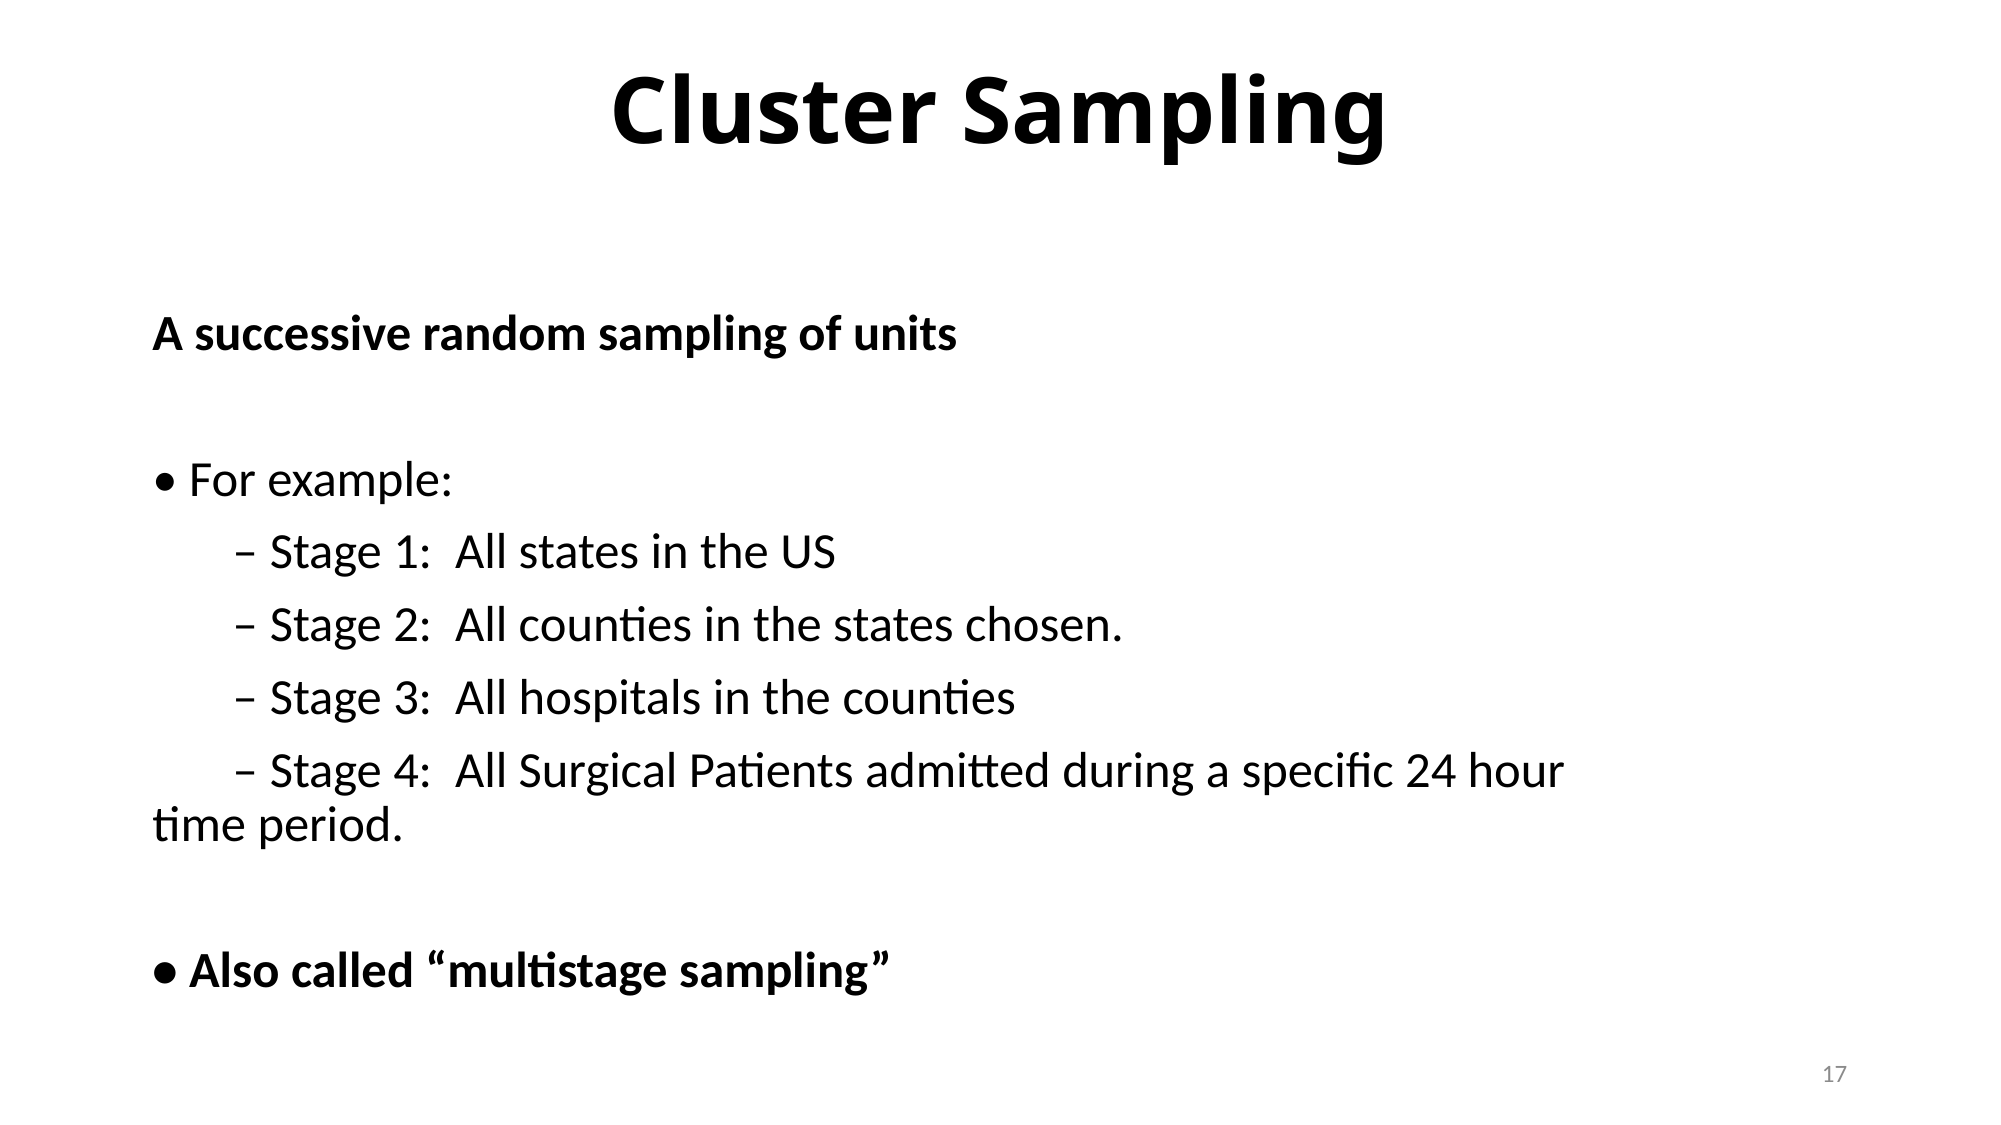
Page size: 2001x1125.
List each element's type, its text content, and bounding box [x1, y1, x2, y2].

list A successive random sampling of units • For example: – Stage 1: All states in the US – Stage 2: All counties in the states chosen. – Stage 3: All hospitals in the counties – Stage 4: All Surgical Patients admitted during a specific 24 hour time period. • Also called “multistage sampling” [137, 299, 1863, 1014]
slide_number 17 [1412, 1042, 1863, 1103]
title Cluster Sampling [137, 59, 1863, 278]
